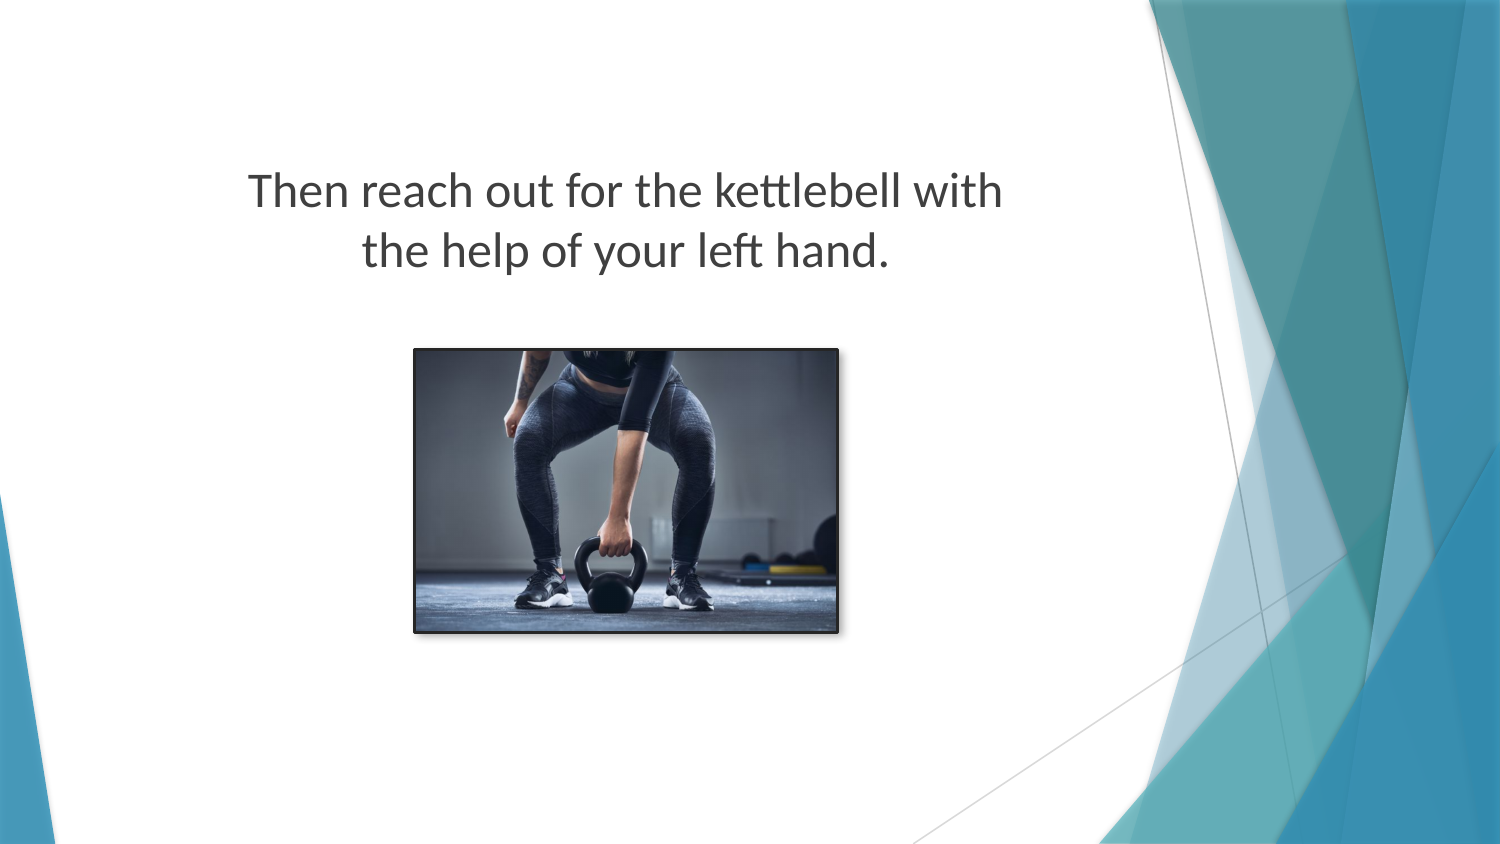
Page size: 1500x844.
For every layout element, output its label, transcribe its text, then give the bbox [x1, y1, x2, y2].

list Then reach out for the kettlebell with the help of your left hand. [194, 150, 1058, 316]
picture [415, 350, 837, 632]
